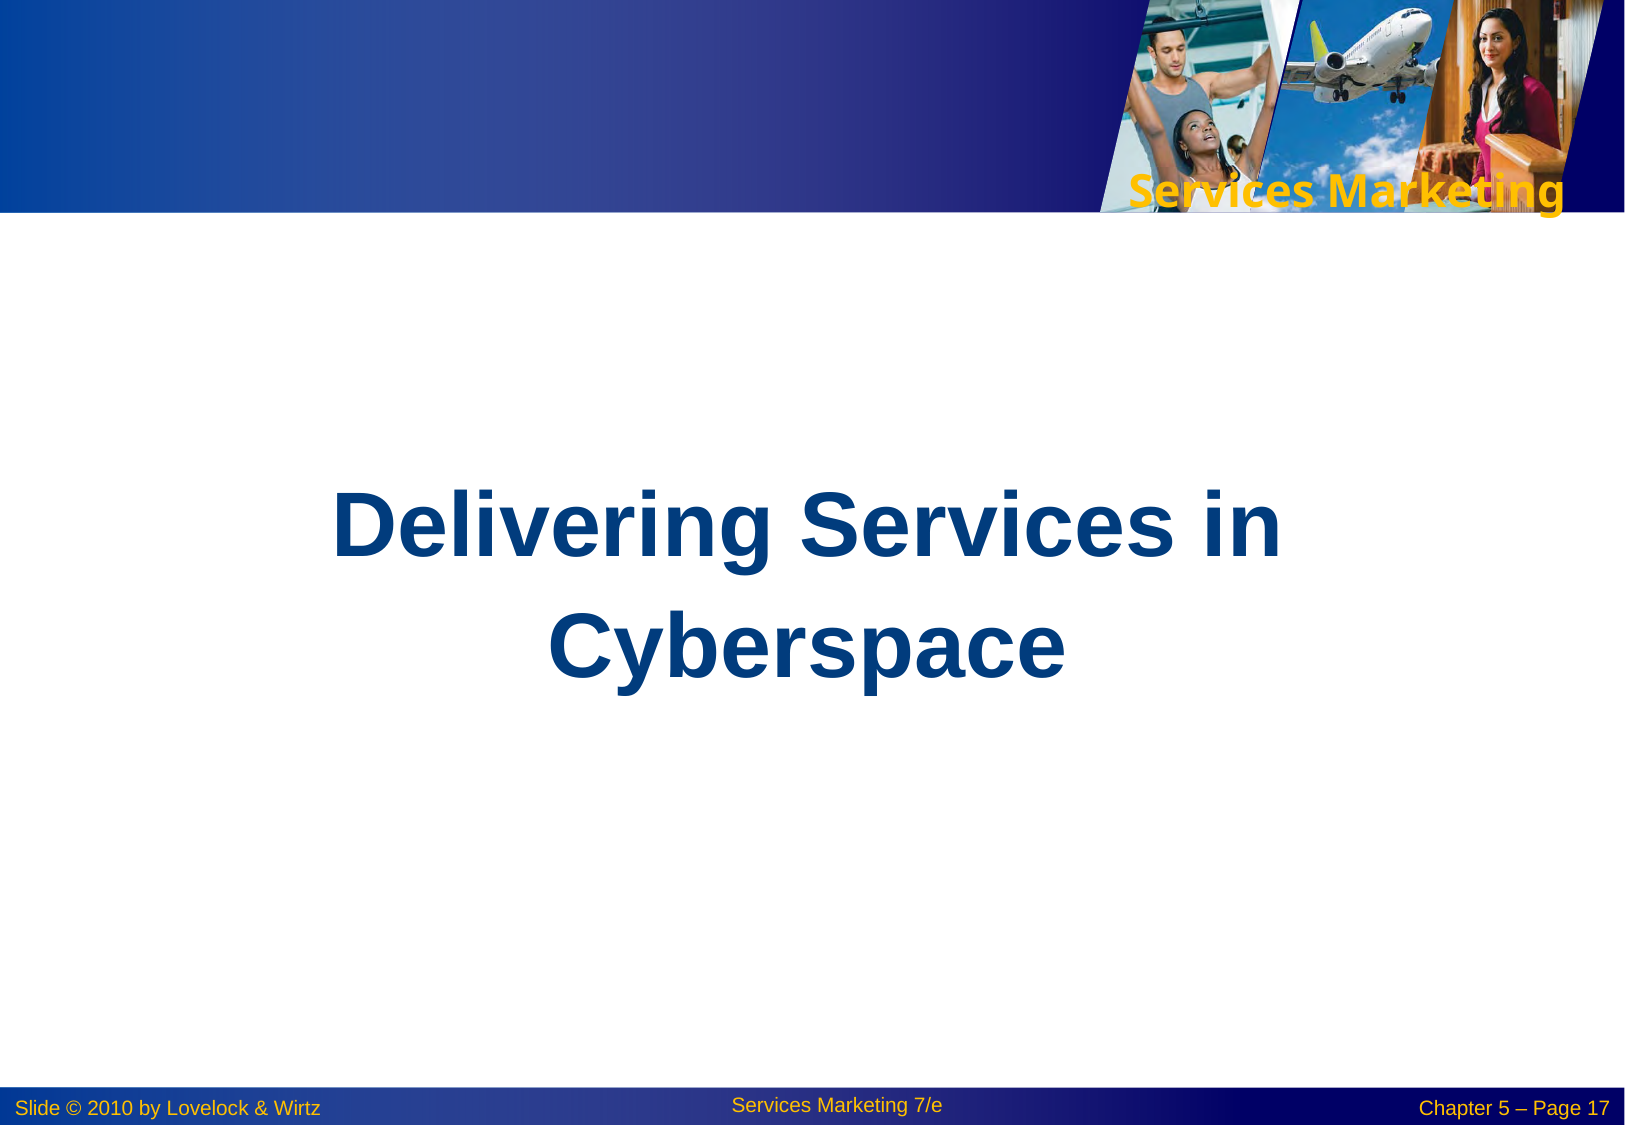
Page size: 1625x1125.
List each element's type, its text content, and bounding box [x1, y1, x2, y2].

picture [1546, 187, 1556, 202]
picture [1162, 186, 1172, 192]
text_box Delivering Services in Cyberspace [115, 410, 1500, 740]
picture [1100, 0, 1604, 213]
